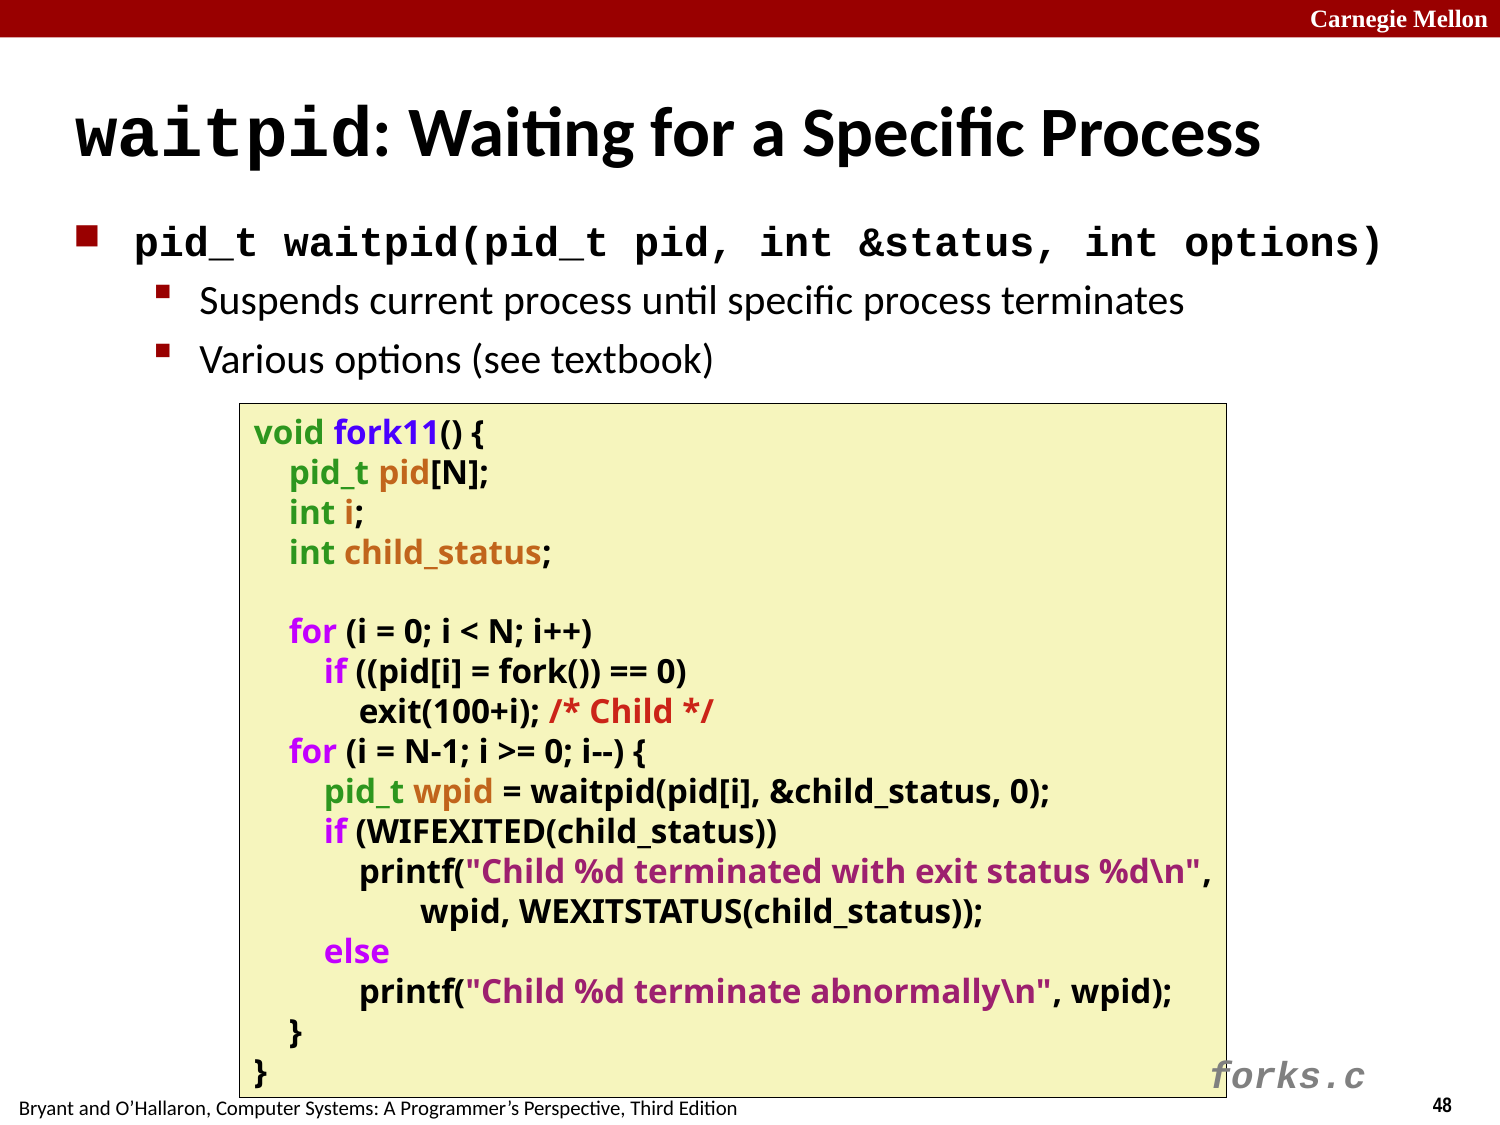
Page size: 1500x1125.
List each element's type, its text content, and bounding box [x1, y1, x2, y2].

text_box void fork11() { pid_t pid[N]; int i; int child_status; for (i = 0; i < N; i++) if ((pid[i] = fork()) == 0) exit(100+i); /* Child */ for (i = N-1; i >= 0; i--) { pid_t wpid = waitpid(pid[i], &child_status, 0); if (WIFEXITED(child_status)) printf("Child %d terminated with exit status %d\n", wpid, WEXITSTATUS(child_status)); else printf("Child %d terminate abnormally\n", wpid); } } [239, 403, 1227, 1098]
list pid_t waitpid(pid_t pid, int &status, int options) Suspends current process until specific process terminates Various options (see textbook) [62, 206, 1476, 388]
title waitpid: Waiting for a Specific Process [60, 80, 1500, 176]
text_box forks.c [1193, 1046, 1382, 1105]
